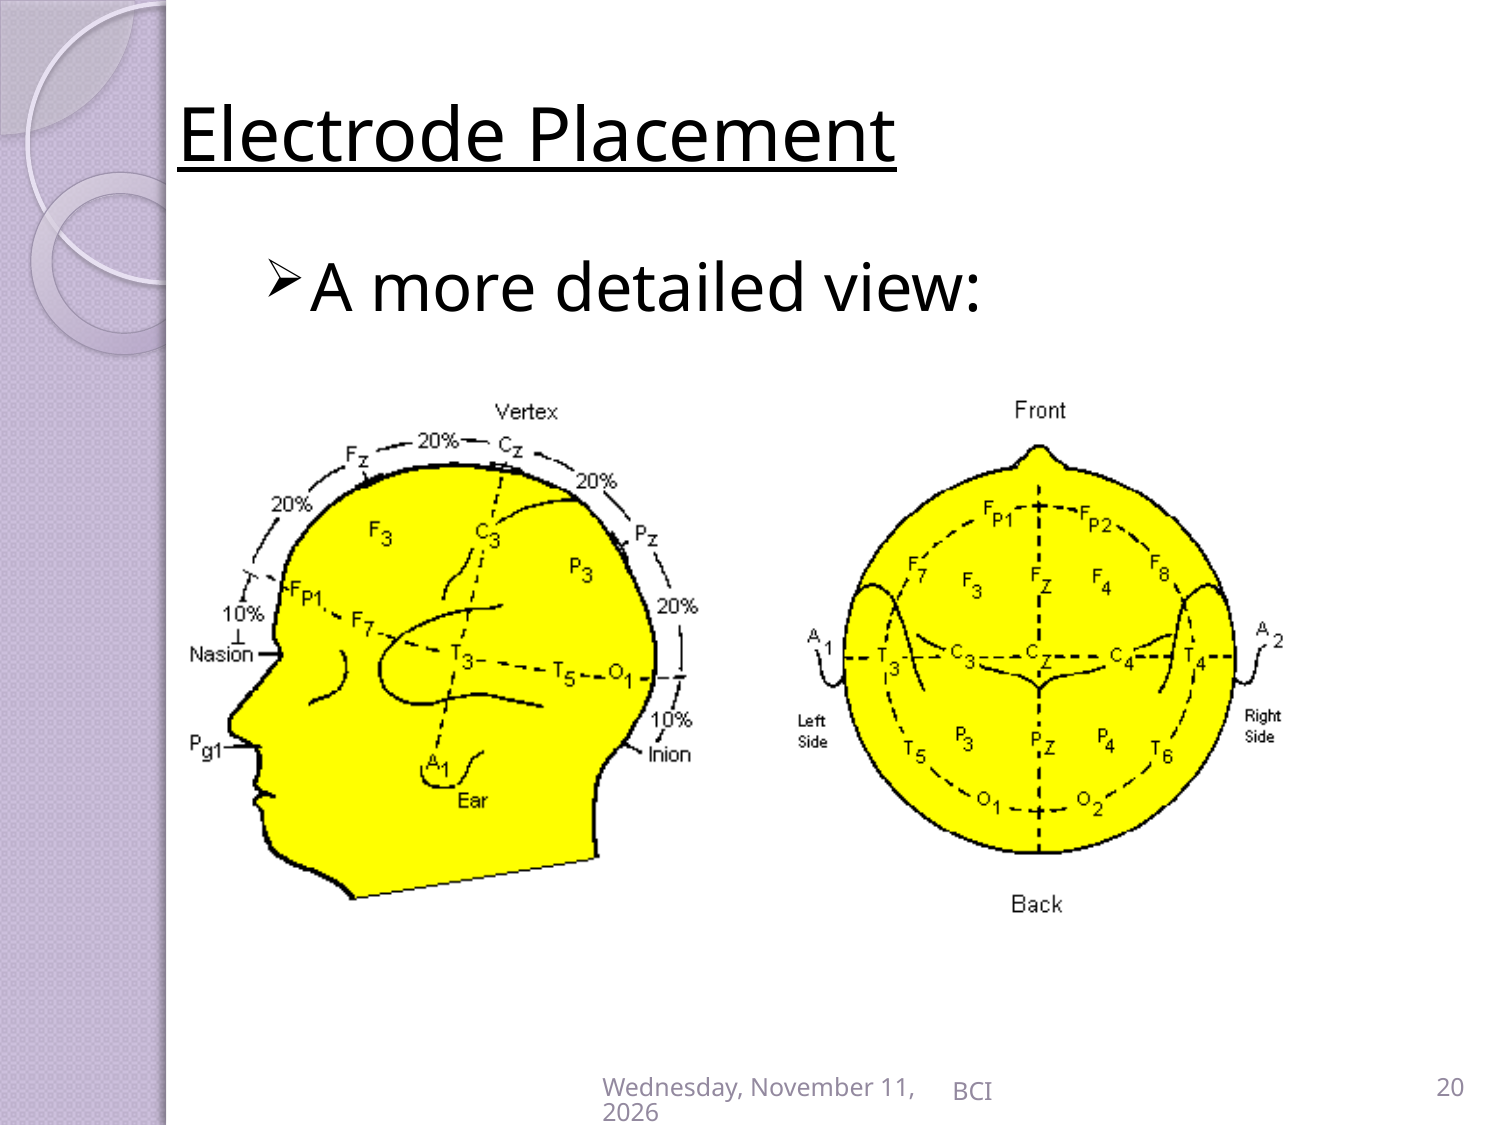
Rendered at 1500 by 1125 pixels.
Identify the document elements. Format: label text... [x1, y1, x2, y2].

slide_number 20 [1413, 1034, 1488, 1113]
footer BCI [937, 1034, 1413, 1113]
picture [174, 387, 710, 919]
list A more detailed view: [235, 237, 1466, 1026]
title Electrode Placement [162, 37, 1393, 225]
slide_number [587, 1034, 937, 1113]
picture [787, 387, 1305, 926]
